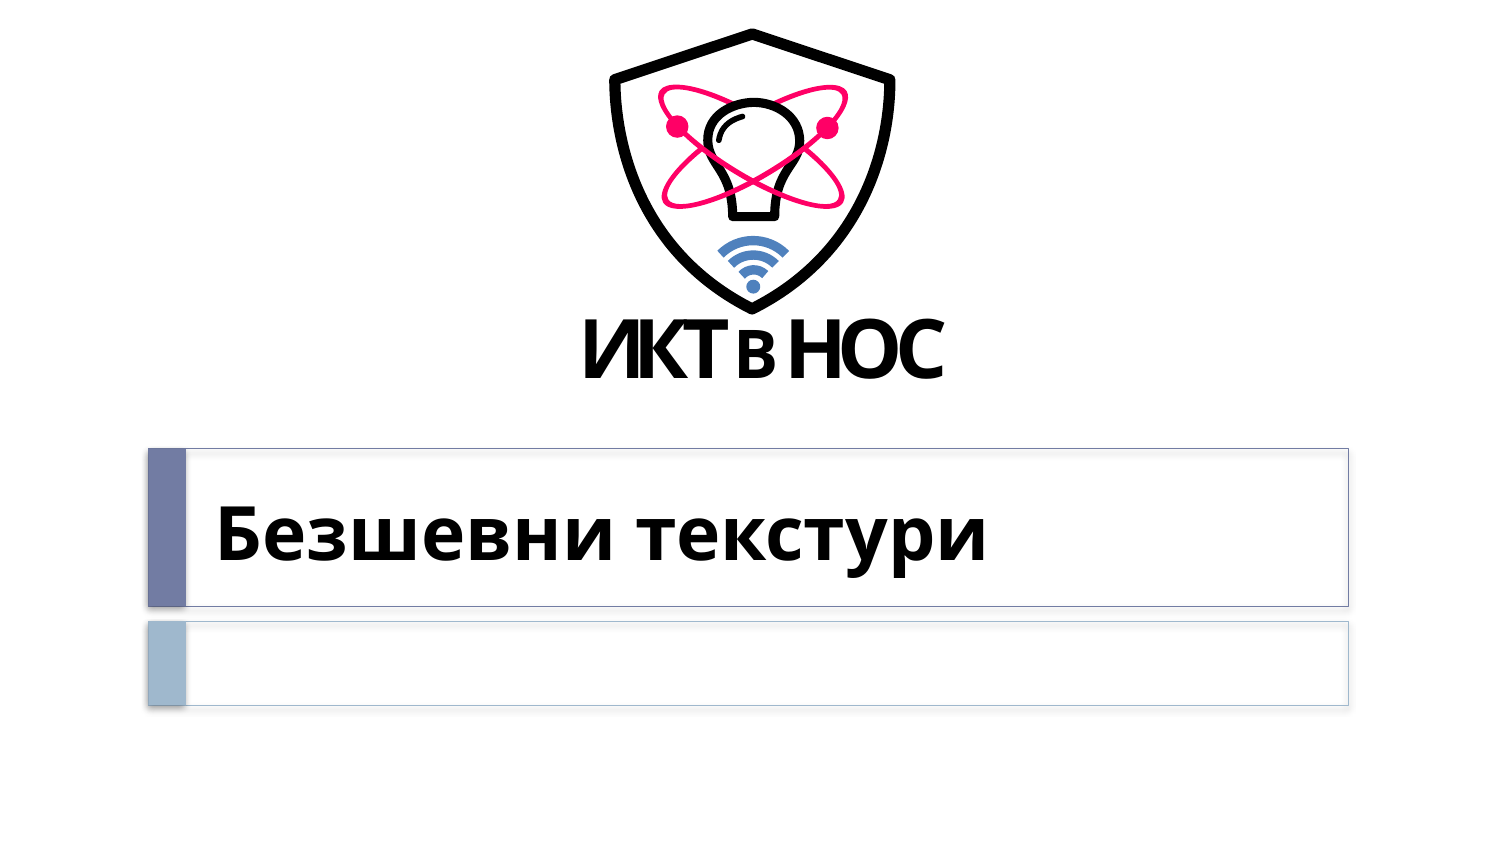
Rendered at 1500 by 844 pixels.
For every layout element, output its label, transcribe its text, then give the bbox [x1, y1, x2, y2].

title Безшевни текстури [200, 478, 1325, 600]
